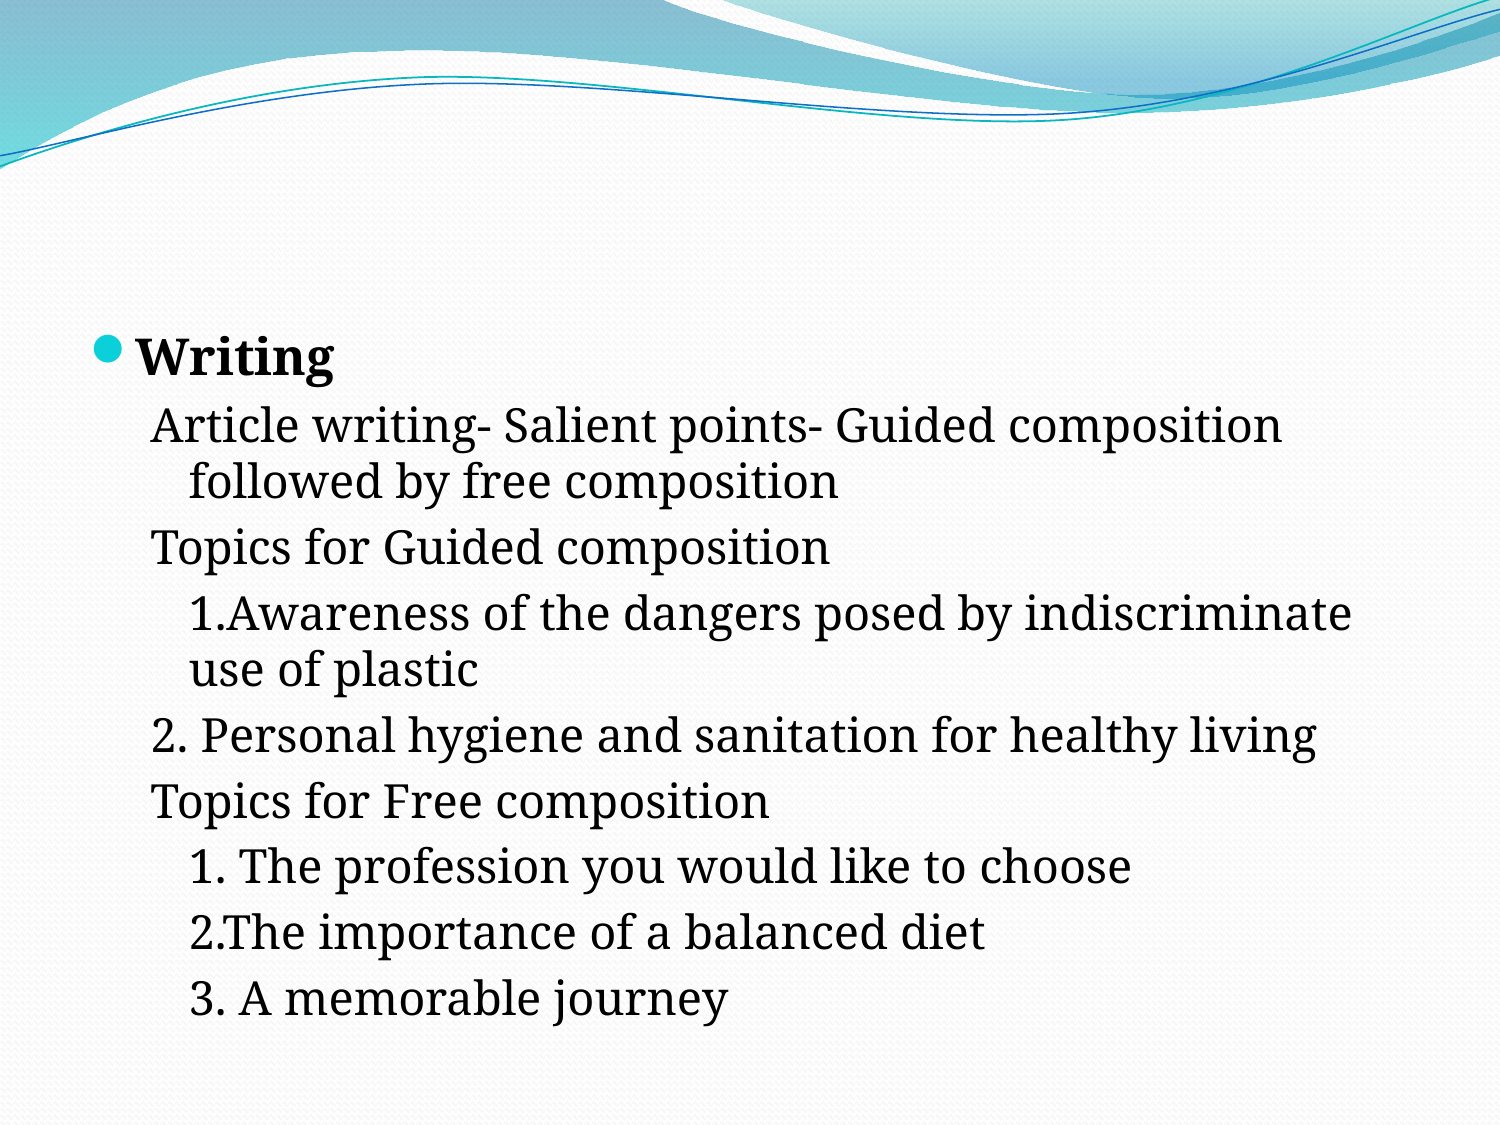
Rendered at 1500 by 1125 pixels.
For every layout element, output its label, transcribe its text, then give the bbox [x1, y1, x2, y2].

list Writing Article writing- Salient points- Guided composition followed by free composition Topics for Guided composition 1.Awareness of the dangers posed by indiscriminate use of plastic 2. Personal hygiene and sanitation for healthy living Topics for Free composition 1. The profession you would like to choose 2.The importance of a balanced diet 3. A memorable journey [75, 317, 1425, 1038]
